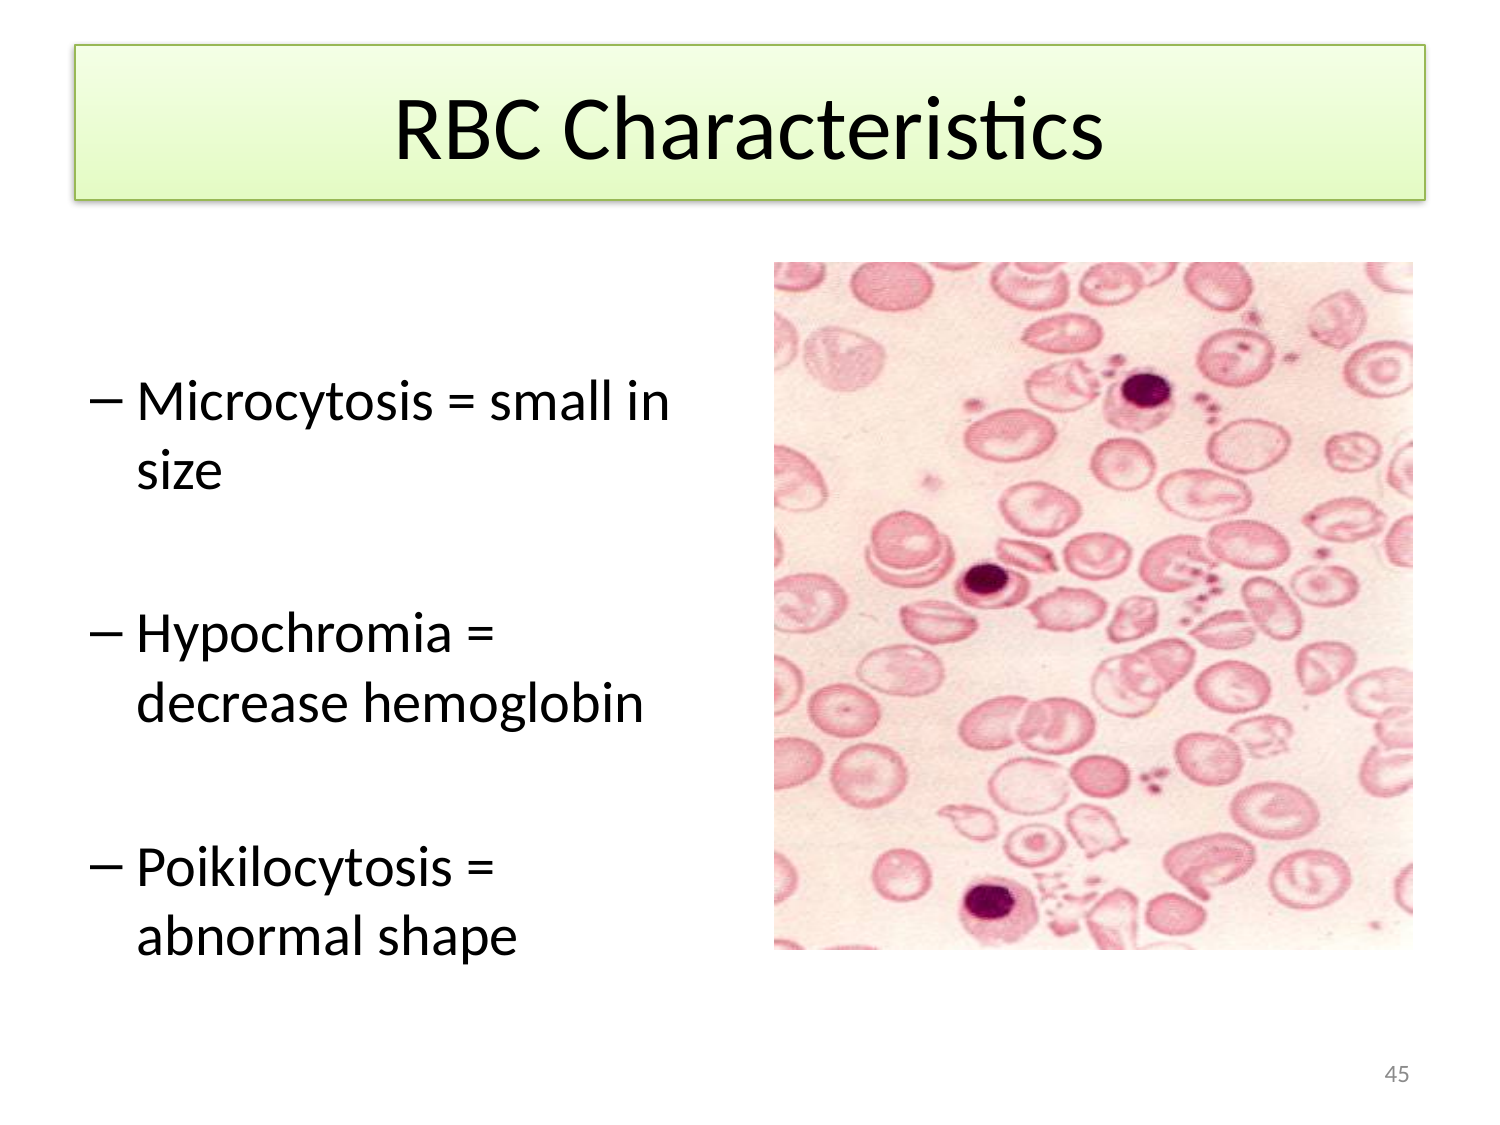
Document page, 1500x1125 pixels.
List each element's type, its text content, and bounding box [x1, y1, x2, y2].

list Microcytosis = small in size Hypochromia = decrease hemoglobin Poikilocytosis = abnormal shape [0, 262, 713, 1006]
title RBC Characteristics [74, 44, 1426, 201]
slide_number 45 [1074, 1042, 1425, 1103]
picture [774, 262, 1413, 951]
